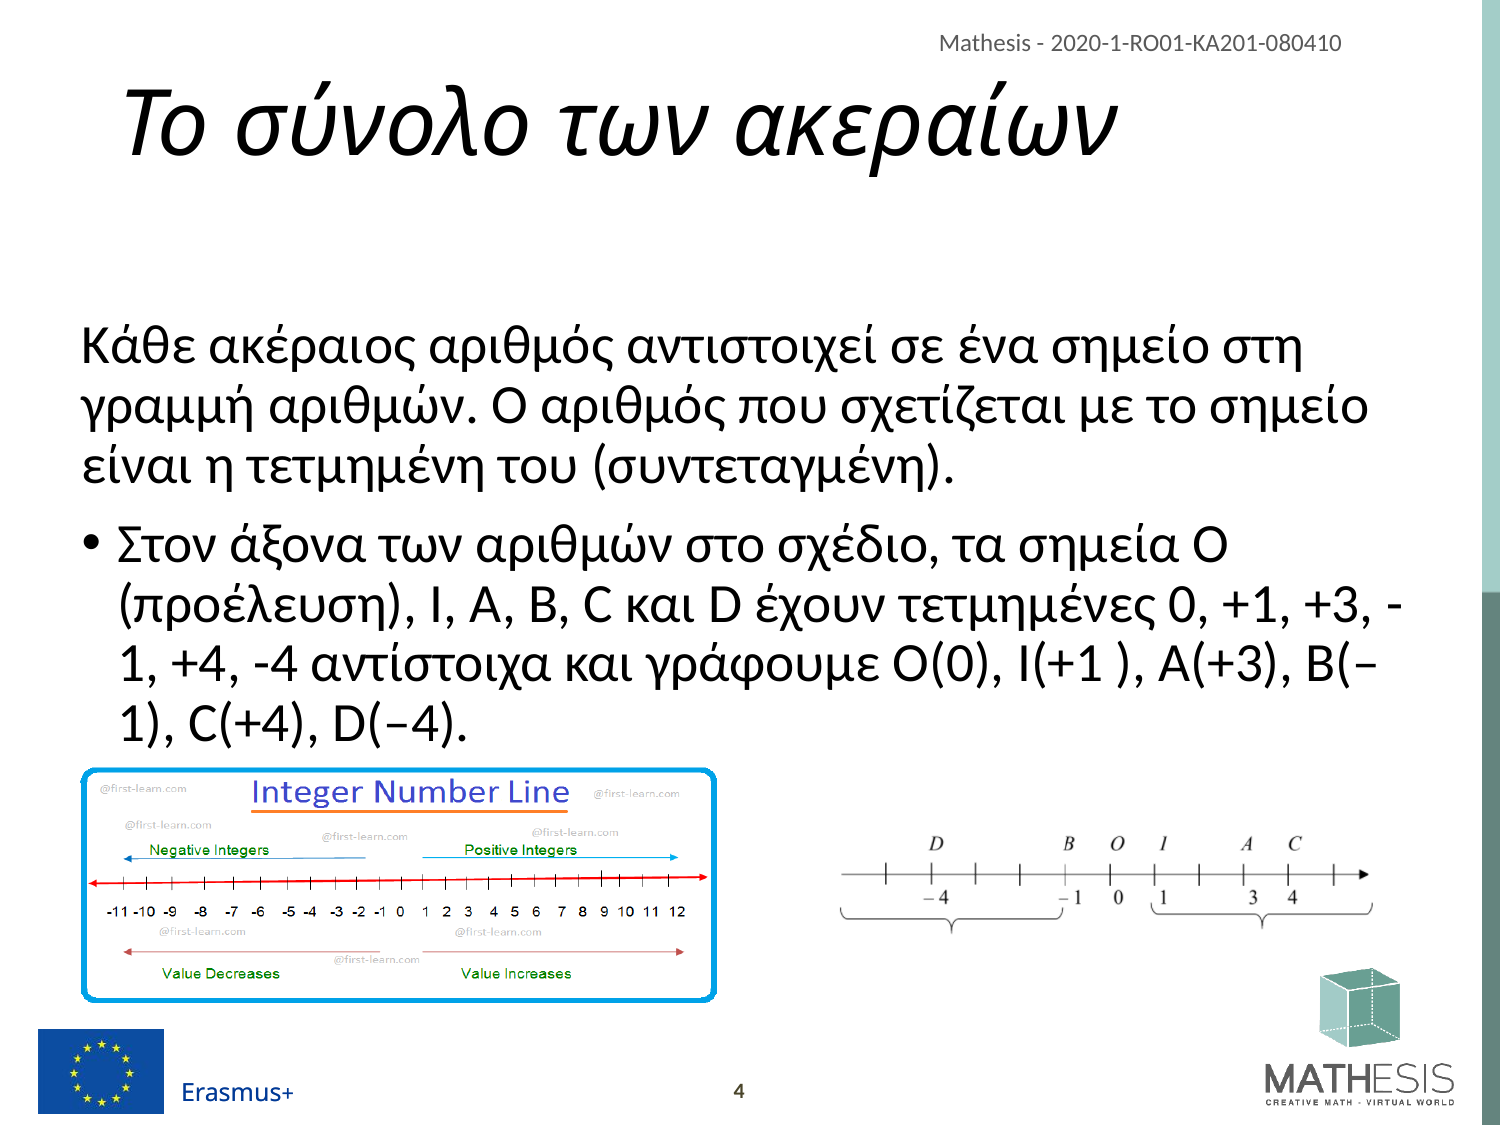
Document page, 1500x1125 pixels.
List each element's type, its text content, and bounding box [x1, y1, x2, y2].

picture [763, 832, 1469, 937]
picture [88, 773, 710, 997]
picture [80, 765, 718, 777]
list Κάθε ακέραιος αριθμός αντιστοιχεί σε ένα σημείο στη γραμμή αριθμών. Ο αριθμός που σχετίζεται με το σημείο είναι η τετμημένη του (συντεταγμένη). Στον άξονα των αριθμών στο σχέδιο, τα σημεία O (προέλευση), I, A, B, C και D έχουν τετμημένες 0, +1, +3, -1, +4, -4 αντίστοιχα και γράφουμε O(0), I(+1 ), A(+3), B(–1), C(+4), D(–4). [66, 308, 1420, 766]
picture [38, 1029, 164, 1114]
picture [80, 995, 718, 1005]
title Το σύνολο των ακεραίων [103, 59, 1397, 278]
